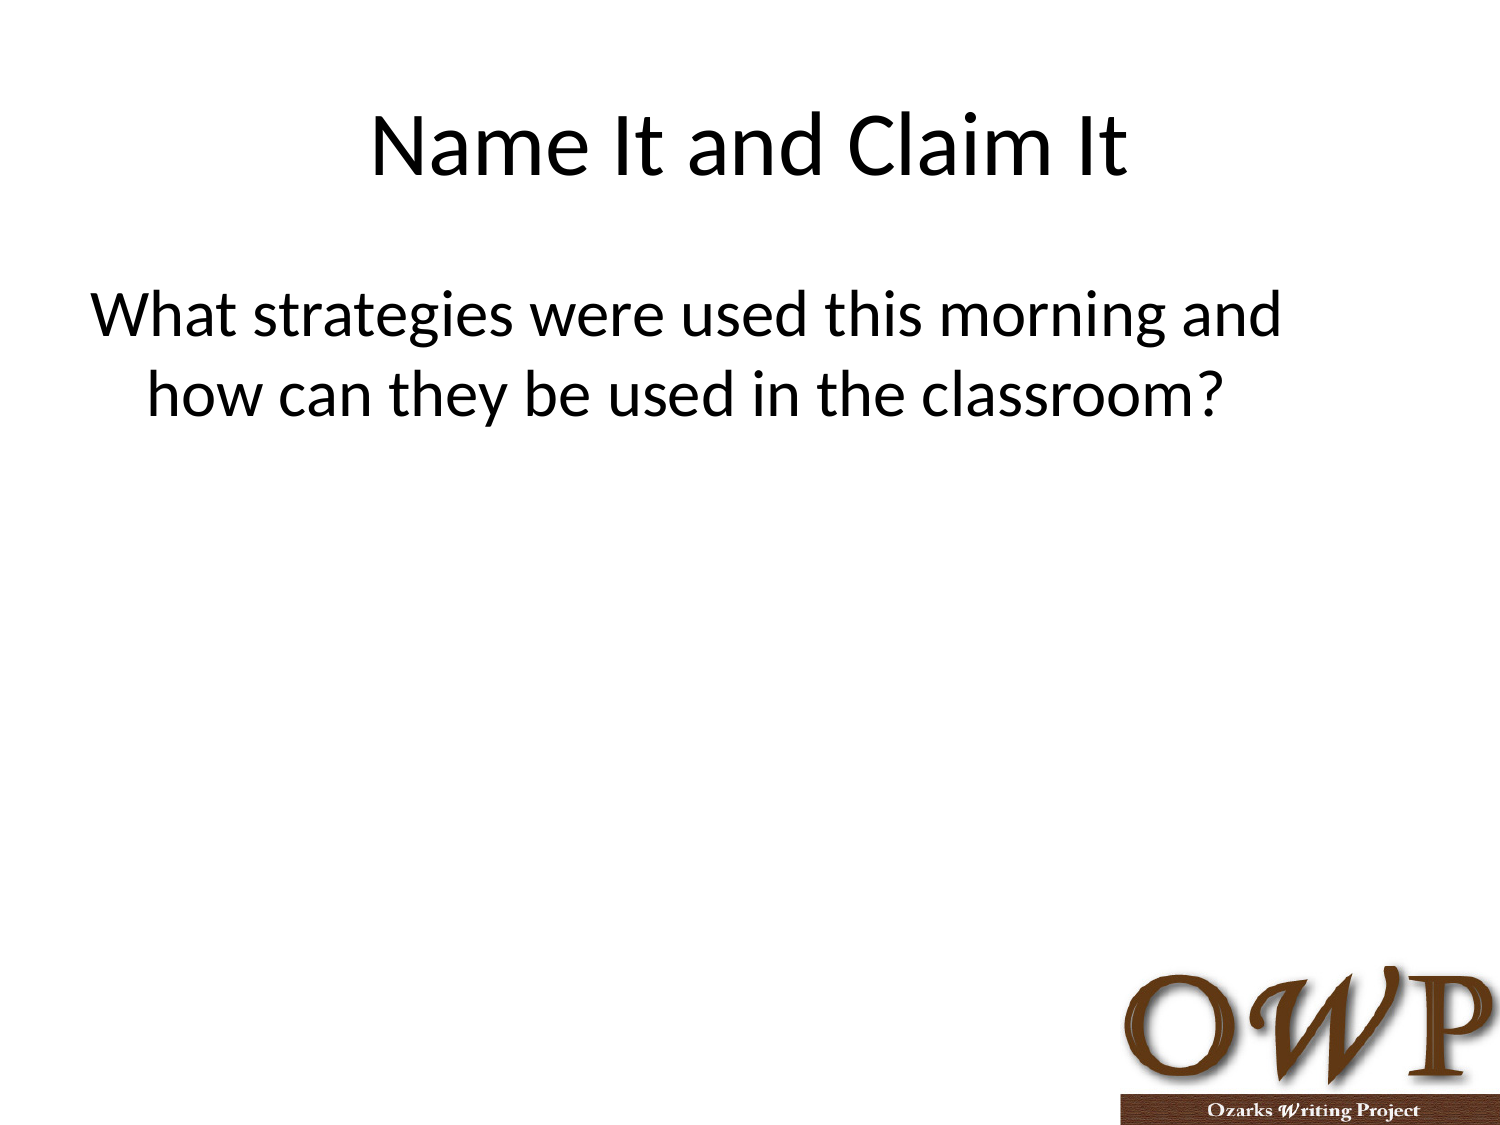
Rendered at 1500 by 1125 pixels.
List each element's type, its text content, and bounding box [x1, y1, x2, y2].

title Name It and Claim It [74, 44, 1426, 233]
picture [1120, 957, 1500, 1125]
list What strategies were used this morning and how can they be used in the classroom? [74, 262, 1426, 1006]
